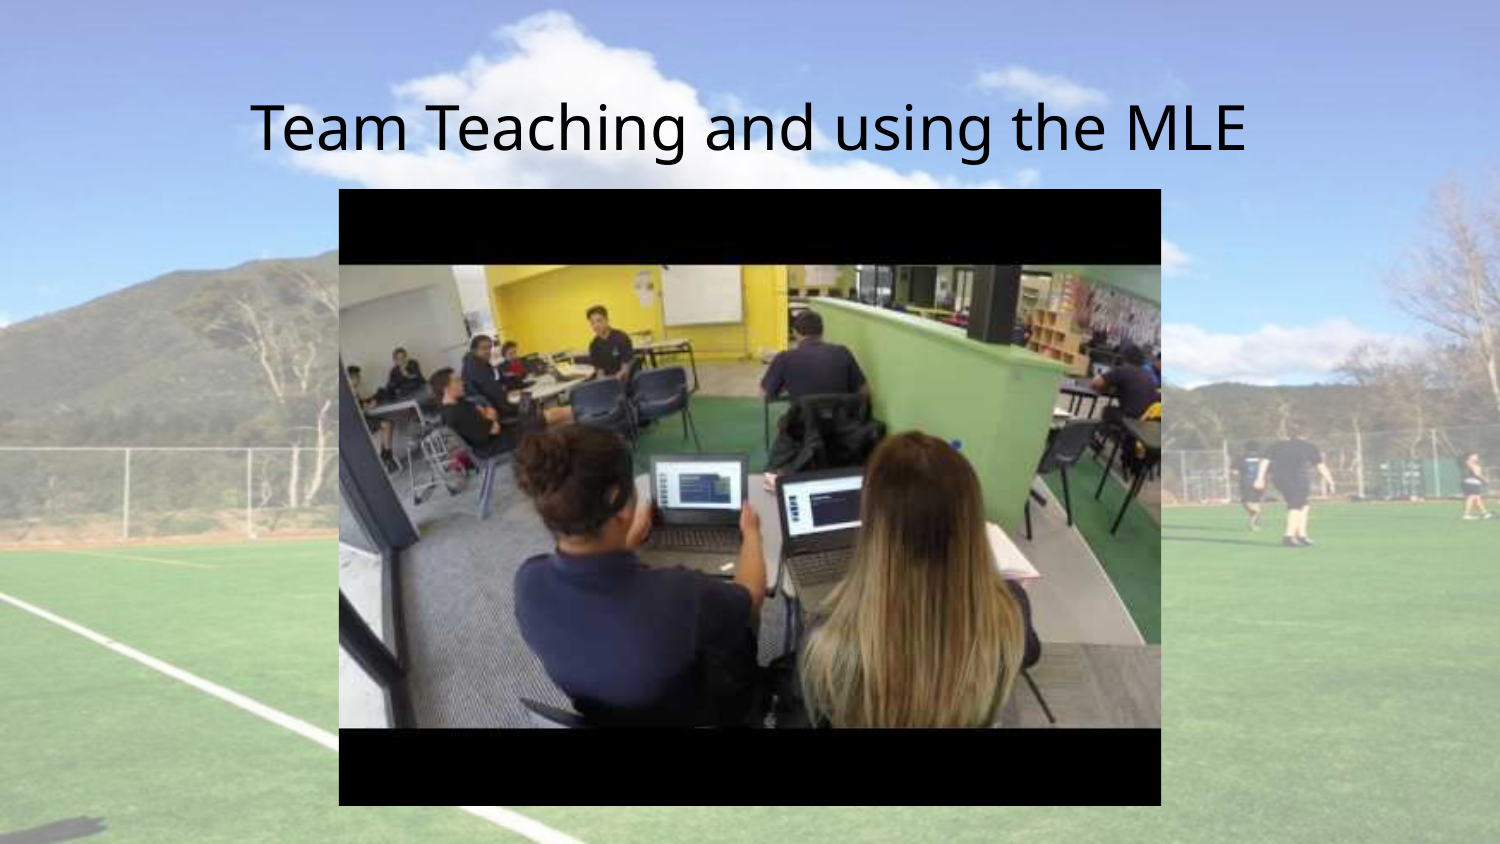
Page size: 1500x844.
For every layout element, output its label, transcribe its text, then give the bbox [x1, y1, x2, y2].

picture [0, 0, 1500, 844]
title Team Teaching and using the MLE [51, 72, 1449, 167]
text_box [338, 189, 1162, 806]
